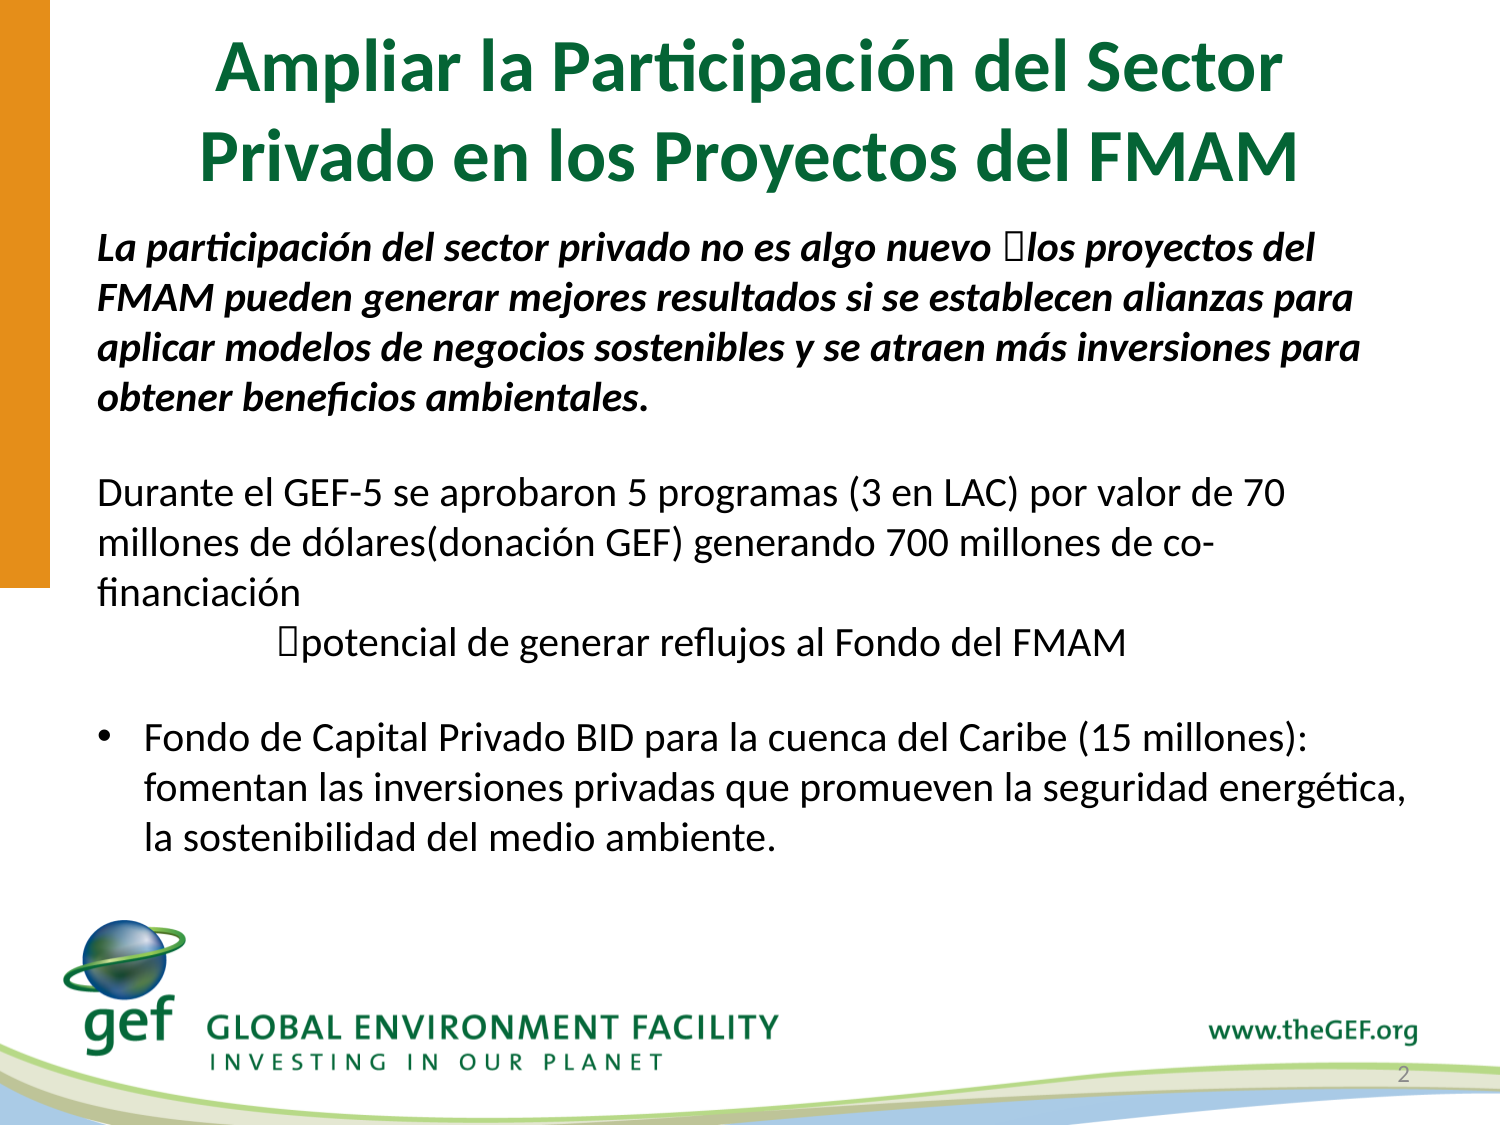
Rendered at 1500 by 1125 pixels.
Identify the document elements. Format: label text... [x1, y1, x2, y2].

text_box La participación del sector privado no es algo nuevo los proyectos del FMAM pueden generar mejores resultados si se establecen alianzas para aplicar modelos de negocios sostenibles y se atraen más inversiones para obtener beneficios ambientales. Durante el GEF-5 se aprobaron 5 programas (3 en LAC) por valor de 70 millones de dólares(donación GEF) generando 700 millones de co-financiación potencial de generar reflujos al Fondo del FMAM Fondo de Capital Privado BID para la cuenca del Caribe (15 millones): fomentan las inversiones privadas que promueven la seguridad energética, la sostenibilidad del medio ambiente. [82, 212, 1425, 958]
picture [0, 0, 50, 588]
title Ampliar la Participación del Sector Privado en los Proyectos del FMAM [106, 12, 1394, 200]
picture [0, 920, 1500, 1125]
slide_number 2 [1074, 1042, 1425, 1103]
